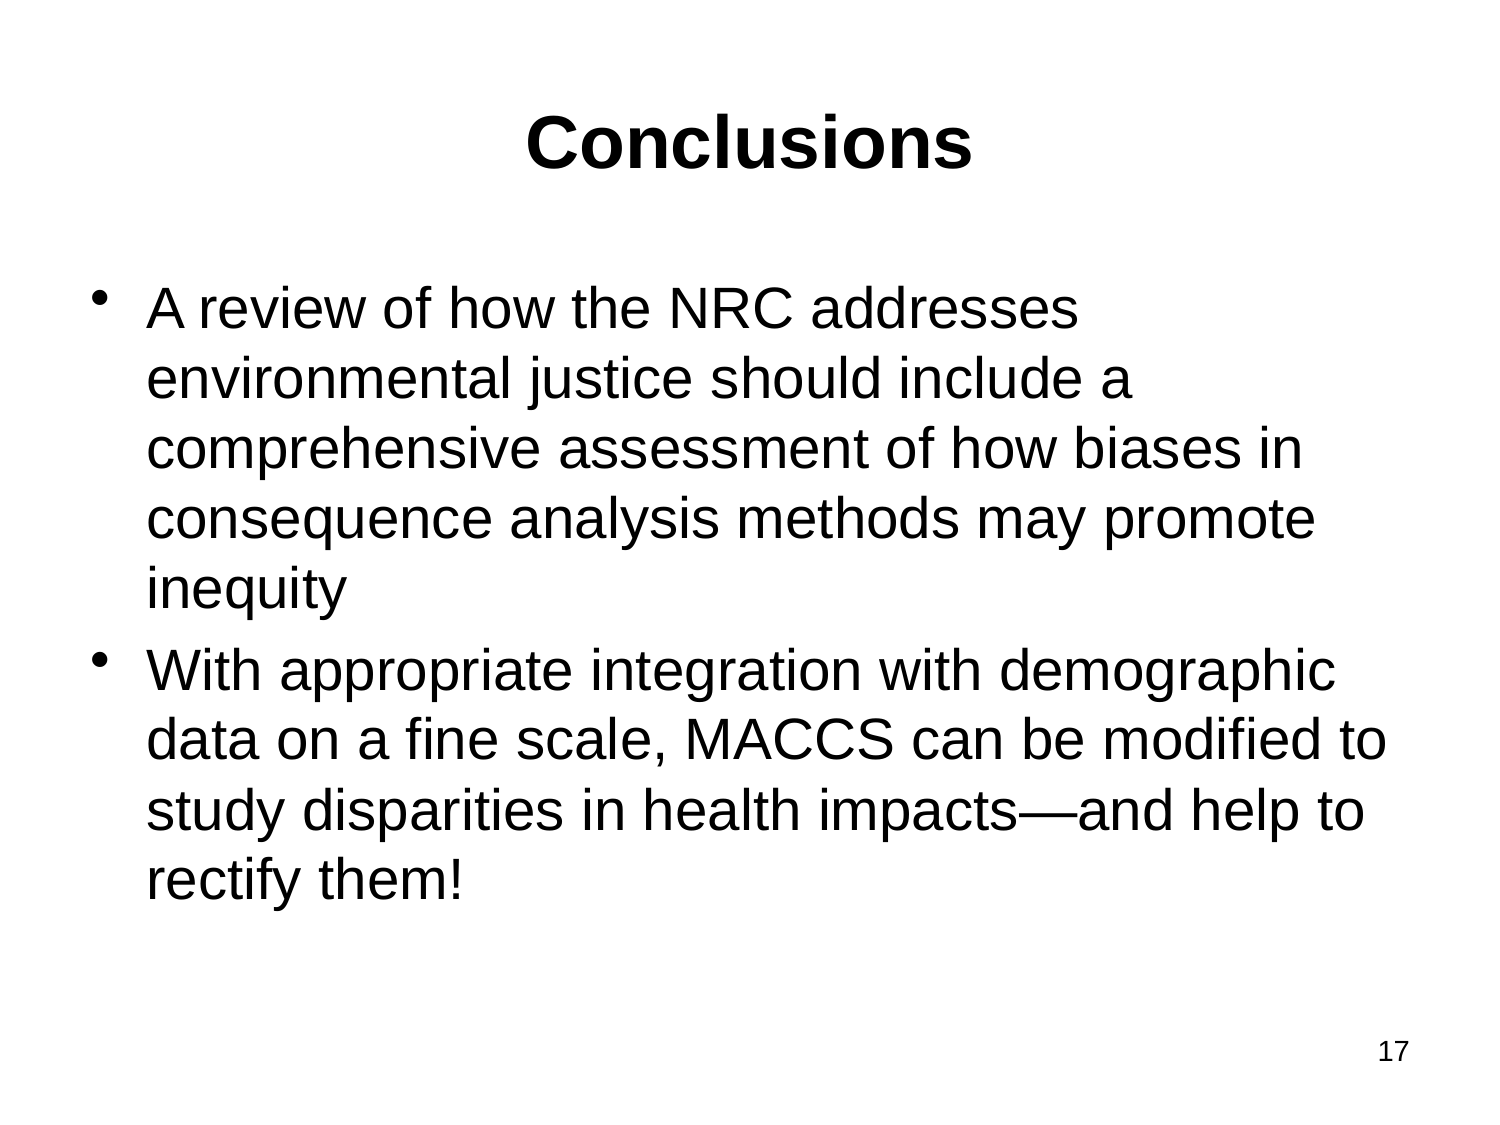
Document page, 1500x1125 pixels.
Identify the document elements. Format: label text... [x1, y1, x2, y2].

slide_number 17 [1074, 1024, 1425, 1103]
title Conclusions [75, 45, 1425, 233]
list A review of how the NRC addresses environmental justice should include a comprehensive assessment of how biases in consequence analysis methods may promote inequity With appropriate integration with demographic data on a fine scale, MACCS can be modified to study disparities in health impacts—and help to rectify them! [75, 262, 1425, 1005]
